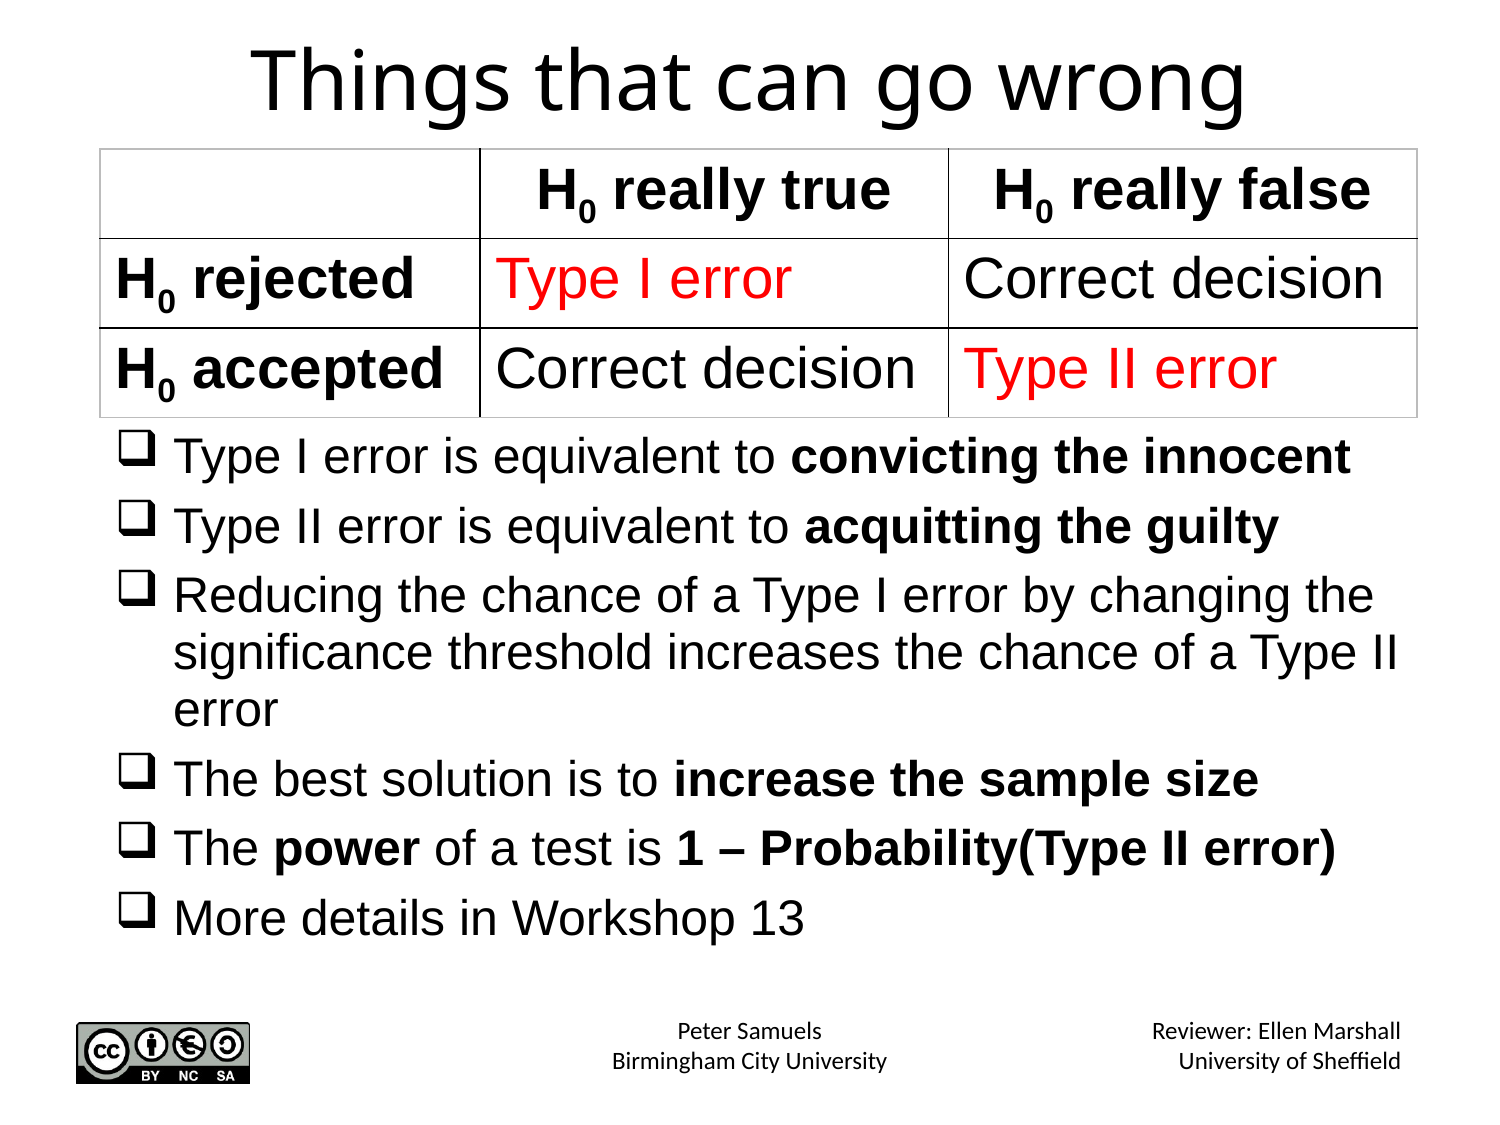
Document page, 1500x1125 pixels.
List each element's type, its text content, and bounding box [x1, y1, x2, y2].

text_box Peter Samuels Birmingham City University [549, 1007, 951, 1083]
table_cell Type I error [481, 239, 948, 327]
table_header H0 really false [949, 150, 1416, 238]
table_cell Correct decision [481, 329, 948, 417]
table_cell Correct decision [949, 239, 1416, 327]
picture [76, 1022, 251, 1084]
title Things that can go wrong [75, 19, 1425, 135]
table_header H0 really true [481, 150, 948, 238]
table_header [101, 150, 479, 238]
table_cell H0 rejected [101, 239, 479, 327]
text_box Reviewer: Ellen Marshall University of Sheffield [1038, 1007, 1417, 1083]
table_cell Type II error [949, 329, 1416, 417]
text_box Type I error is equivalent to convicting the innocent Type II error is equivalent to acquitting the guilty Reducing the chance of a Type I error by changing the significance threshold increases the chance of a Type II error The best solution is to increase the sample size The power of a test is 1 – Probability(Type II error) More details in Workshop 13 [100, 420, 1424, 954]
table_cell H0 accepted [101, 329, 479, 417]
